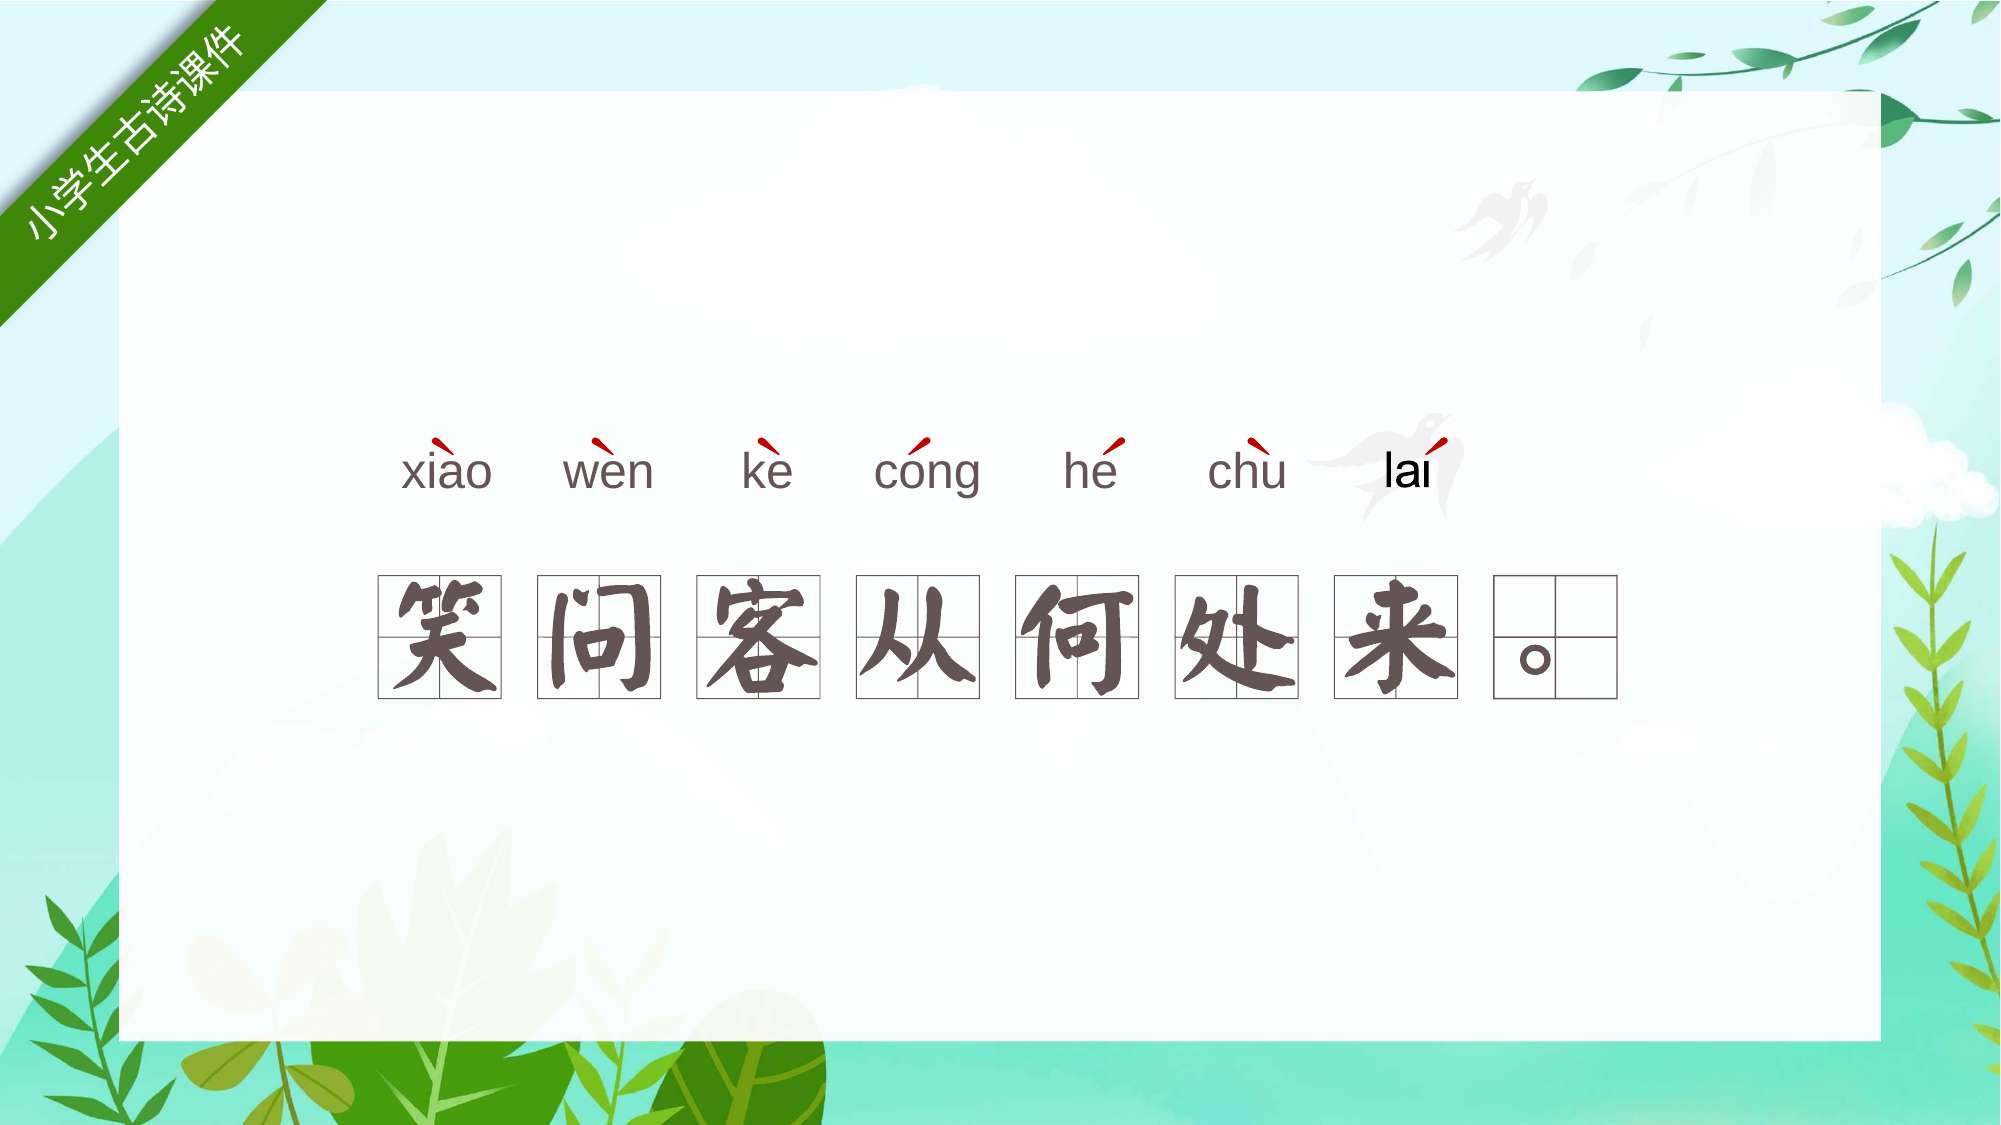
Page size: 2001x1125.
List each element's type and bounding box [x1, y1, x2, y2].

text_box [855, 575, 980, 700]
text_box [385, 431, 1448, 507]
text_box [1174, 575, 1299, 700]
text_box [1333, 575, 1459, 700]
text_box [537, 575, 662, 700]
text_box [1015, 575, 1140, 700]
picture [0, 1, 214, 215]
text_box [696, 575, 821, 700]
text_box [377, 575, 502, 700]
picture [0, 1, 2001, 1125]
text_box [1493, 574, 1618, 700]
